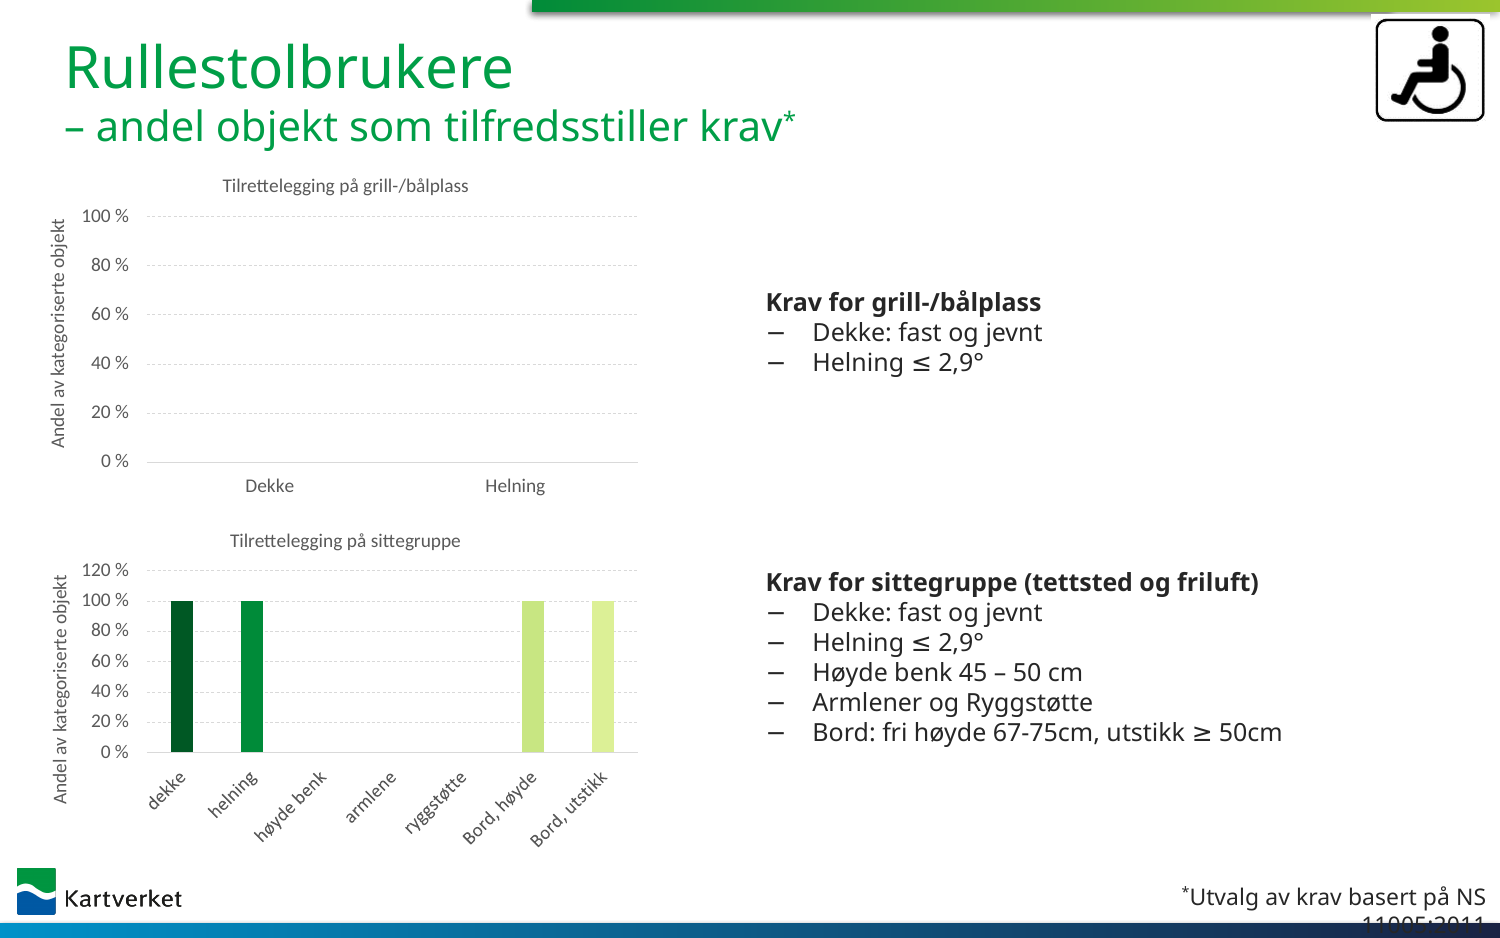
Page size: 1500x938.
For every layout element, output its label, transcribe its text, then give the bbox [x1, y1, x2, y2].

text_box Krav for grill-/bålplass Dekke: fast og jevnt Helning ≤ 2,9° [750, 279, 1452, 384]
picture [41, 166, 650, 505]
picture [41, 520, 650, 859]
text_box *Utvalg av krav basert på NS 11005:2011 [1068, 873, 1500, 938]
text_box Krav for sittegruppe (tettsted og friluft) Dekke: fast og jevnt Helning ≤ 2,9° Høyde benk 45 – 50 cm Armlener og Ryggstøtte Bord: fri høyde 67-75cm, utstikk ≥ 50cm [750, 559, 1500, 754]
text_box Rullestolbrukere – andel objekt som tilfredsstiller krav* [49, 14, 1431, 158]
picture [1371, 13, 1491, 127]
